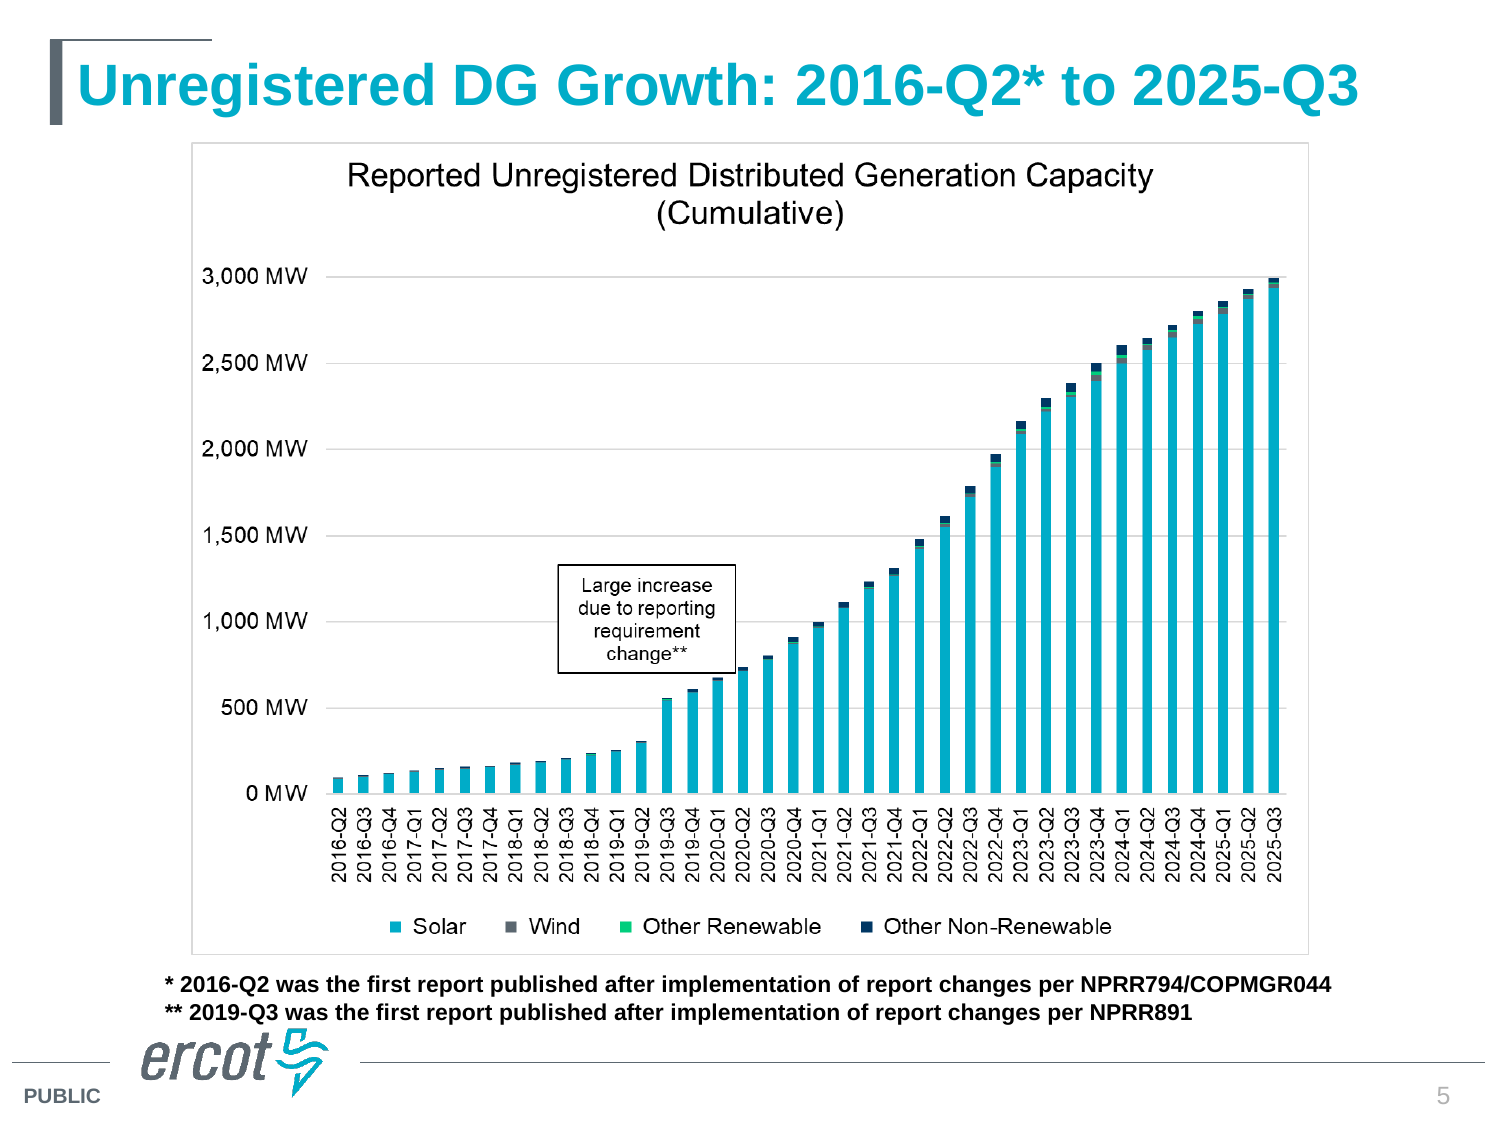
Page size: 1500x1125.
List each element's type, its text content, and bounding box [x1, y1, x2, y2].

text_box * 2016-Q2 was the first report published after implementation of report changes per NPRR794/COPMGR044 ** 2019-Q3 was the first report published after implementation of report changes per NPRR891 [149, 962, 1363, 1033]
picture [191, 141, 1309, 955]
picture [137, 1024, 332, 1100]
slide_number 5 [1400, 1076, 1488, 1113]
title Unregistered DG Growth: 2016-Q2* to 2025-Q3 [62, 39, 1450, 125]
